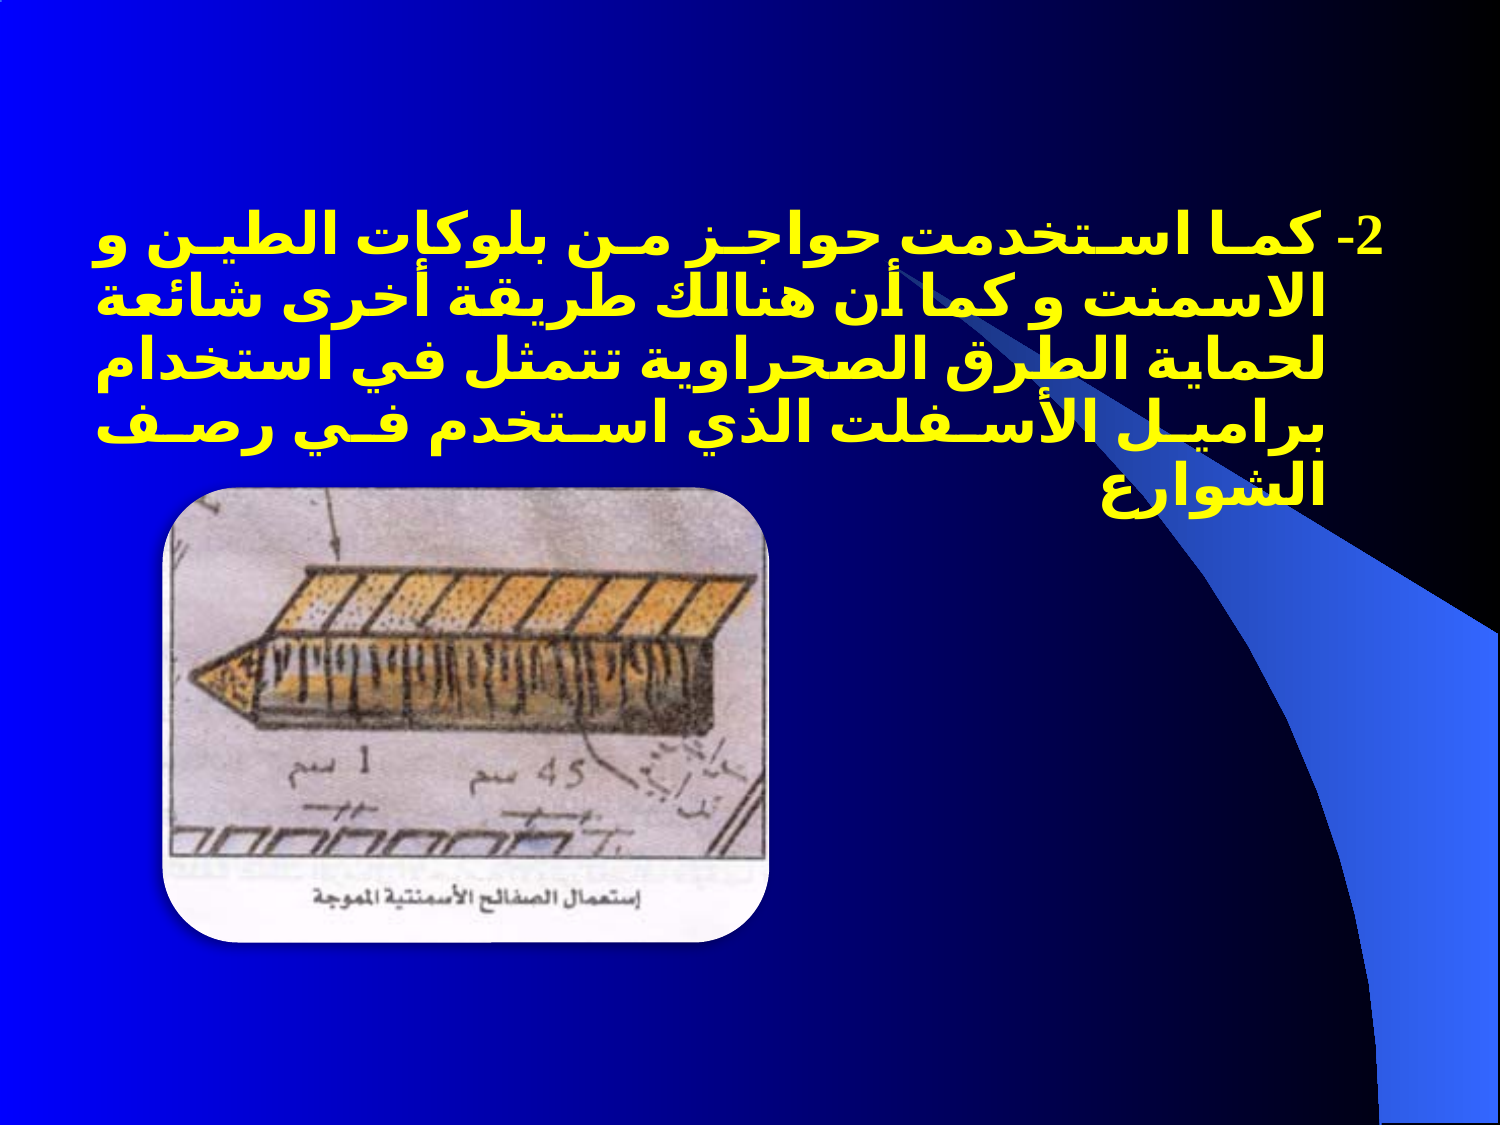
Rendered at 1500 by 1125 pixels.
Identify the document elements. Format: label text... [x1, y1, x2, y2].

picture [162, 487, 770, 943]
list 2- كما استخدمت حواجز من بلوكات الطين و الاسمنت و كما أن هنالك طريقة أخرى شائعة لحماية الطرق الصحراوية تتمثل في استخدام براميل الأسفلت الذي استخدم في رصف الشوارع [64, 196, 1416, 1013]
